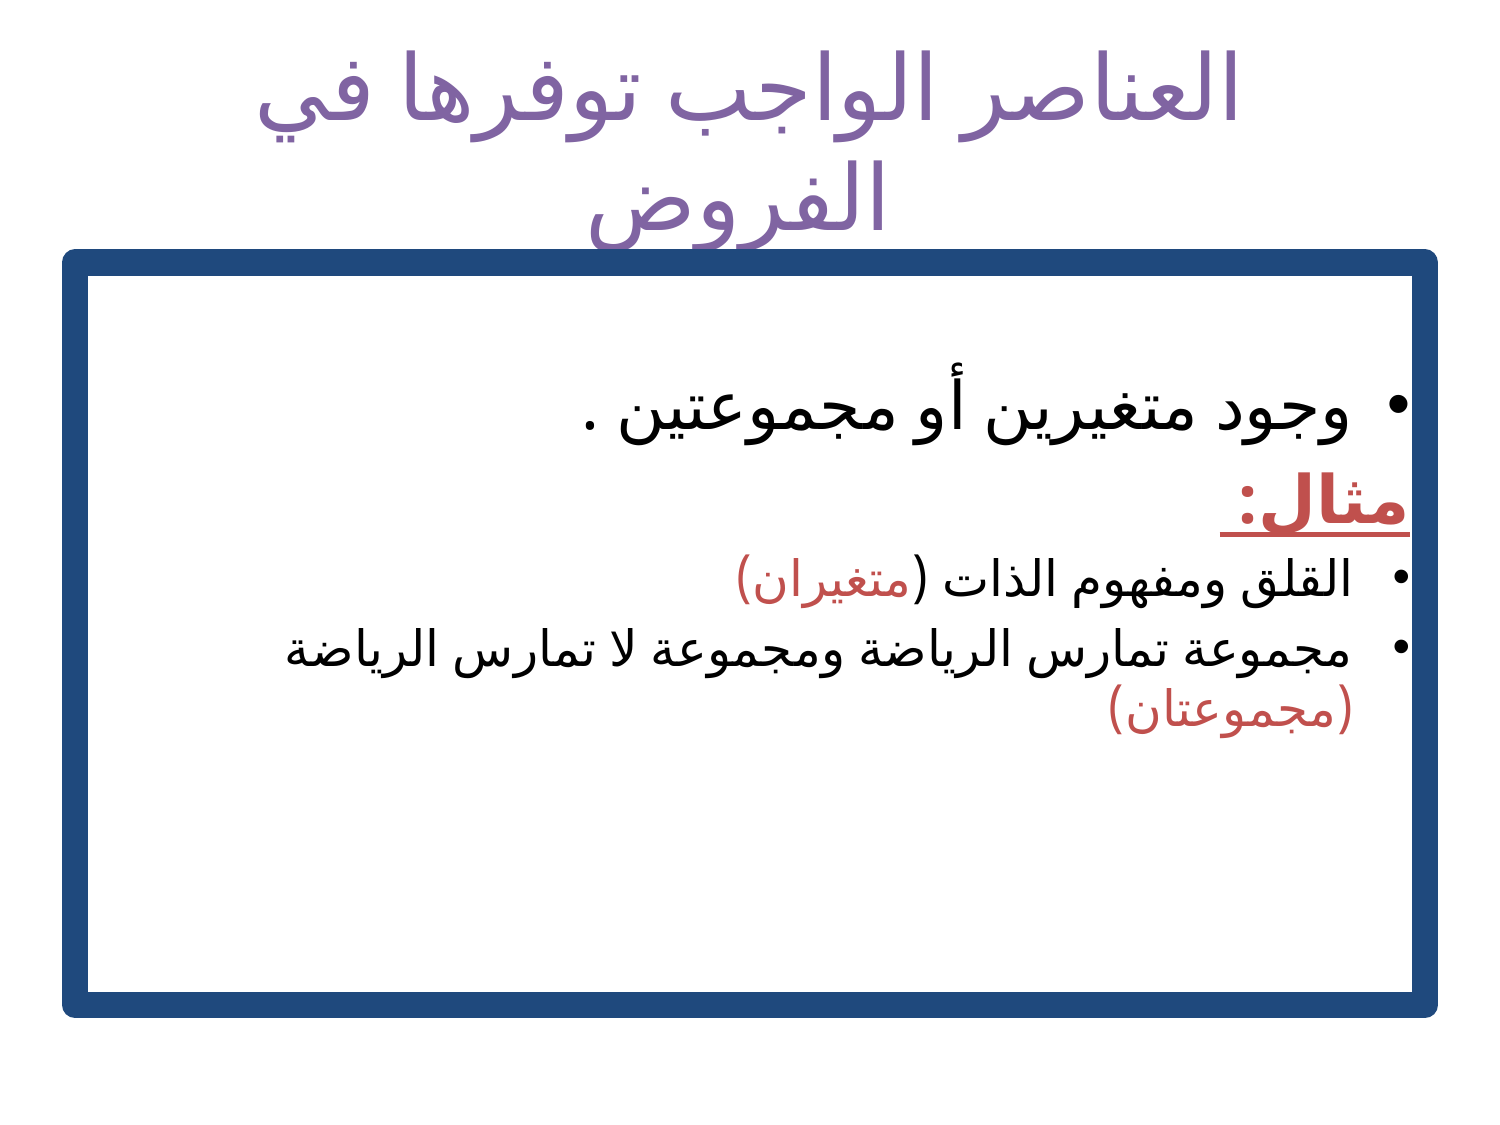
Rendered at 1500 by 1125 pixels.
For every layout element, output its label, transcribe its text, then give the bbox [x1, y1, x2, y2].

title العناصر الواجب توفرها في الفروض [75, 45, 1425, 233]
list وجود متغيرين أو مجموعتين . مثال: القلق ومفهوم الذات (متغيران) مجموعة تمارس الرياضة ومجموعة لا تمارس الرياضة (مجموعتان) [75, 262, 1425, 1005]
